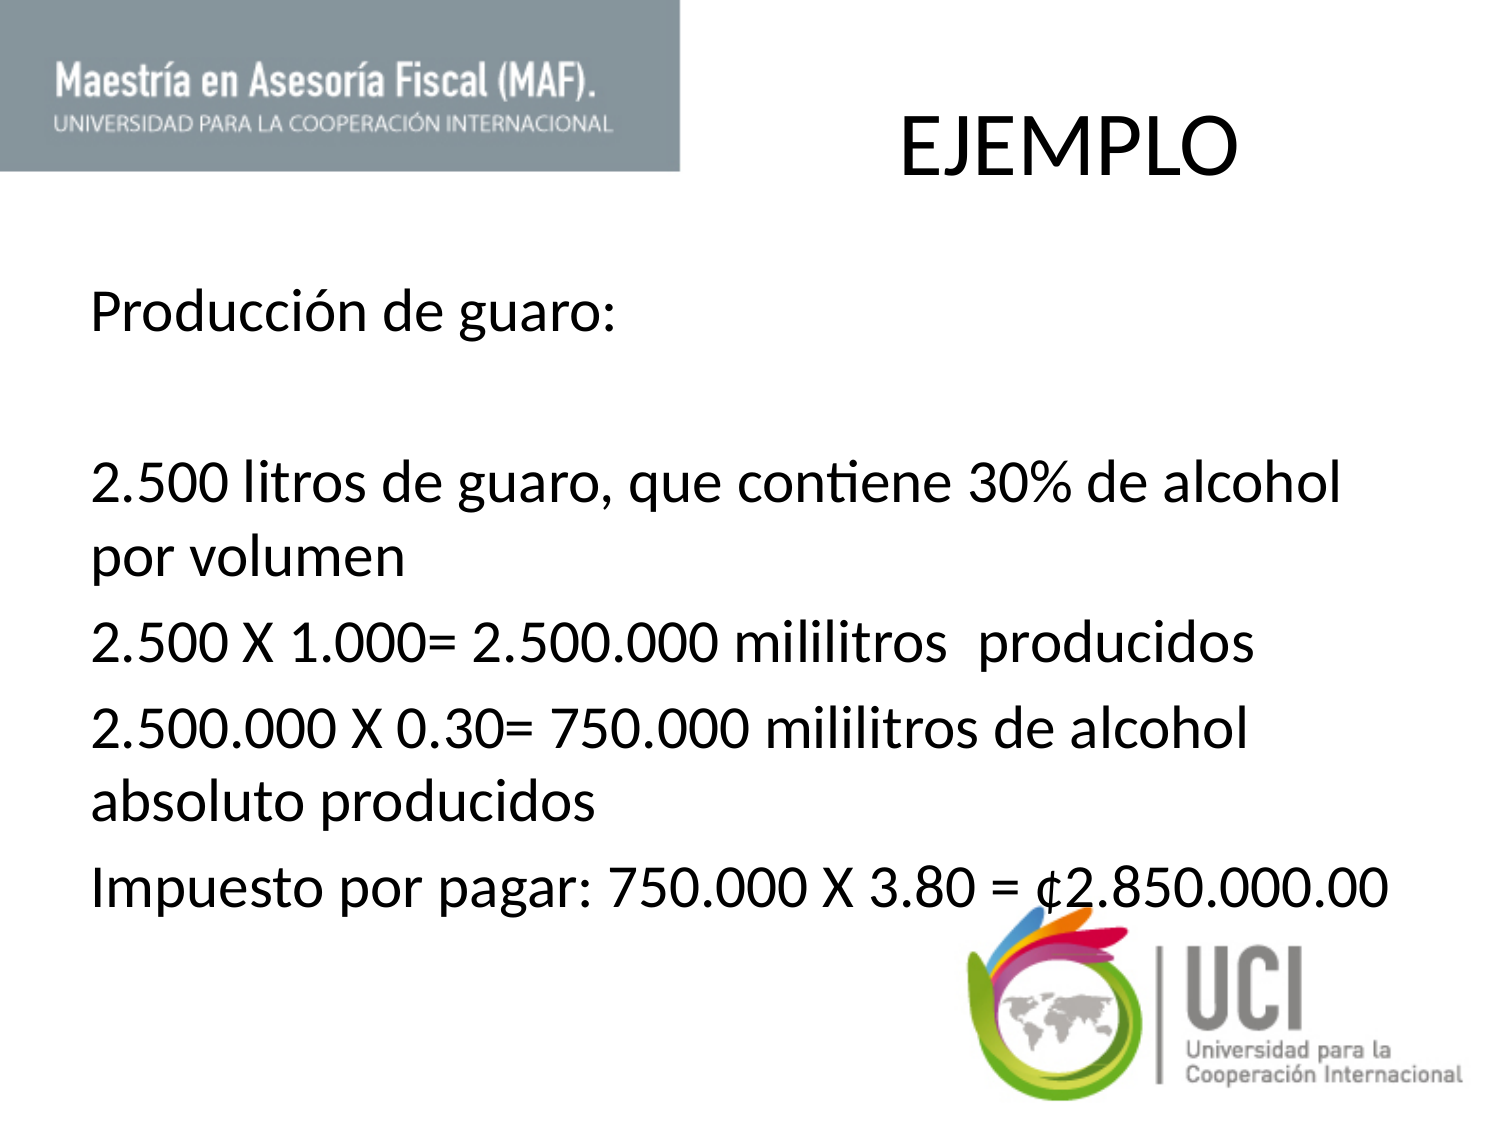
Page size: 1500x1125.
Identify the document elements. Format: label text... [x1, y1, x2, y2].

list Producción de guaro: 2.500 litros de guaro, que contiene 30% de alcohol por volumen 2.500 X 1.000= 2.500.000 mililitros producidos 2.500.000 X 0.30= 750.000 mililitros de alcohol absoluto producidos Impuesto por pagar: 750.000 X 3.80 = ¢2.850.000.00 [75, 262, 1425, 1005]
picture [0, 0, 1500, 1125]
title EJEMPLO [714, 45, 1425, 233]
